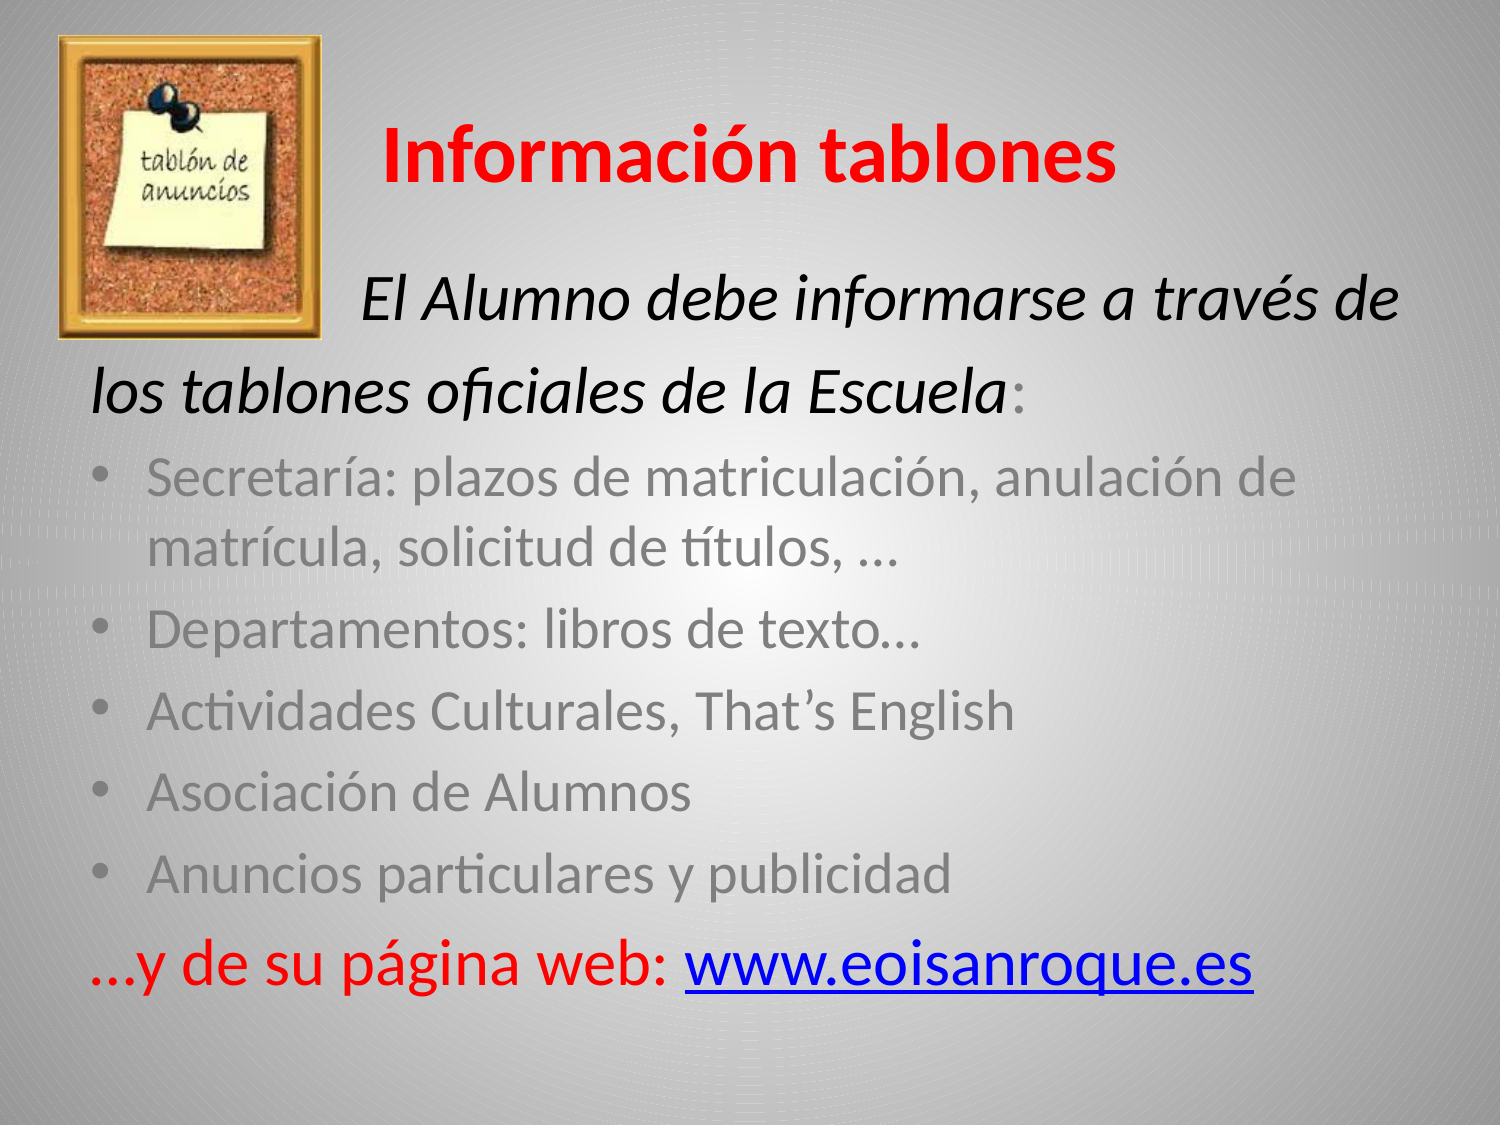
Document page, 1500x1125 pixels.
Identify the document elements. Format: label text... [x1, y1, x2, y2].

picture [58, 34, 322, 341]
list El Alumno debe informarse a través de los tablones oficiales de la Escuela: Secretaría: plazos de matriculación, anulación de matrícula, solicitud de títulos, … Departamentos: libros de texto… Actividades Culturales, That’s English Asociación de Alumnos Anuncios particulares y publicidad …y de su página web: www.eoisanroque.es [74, 245, 1426, 1006]
title Información tablones [328, 113, 1426, 185]
